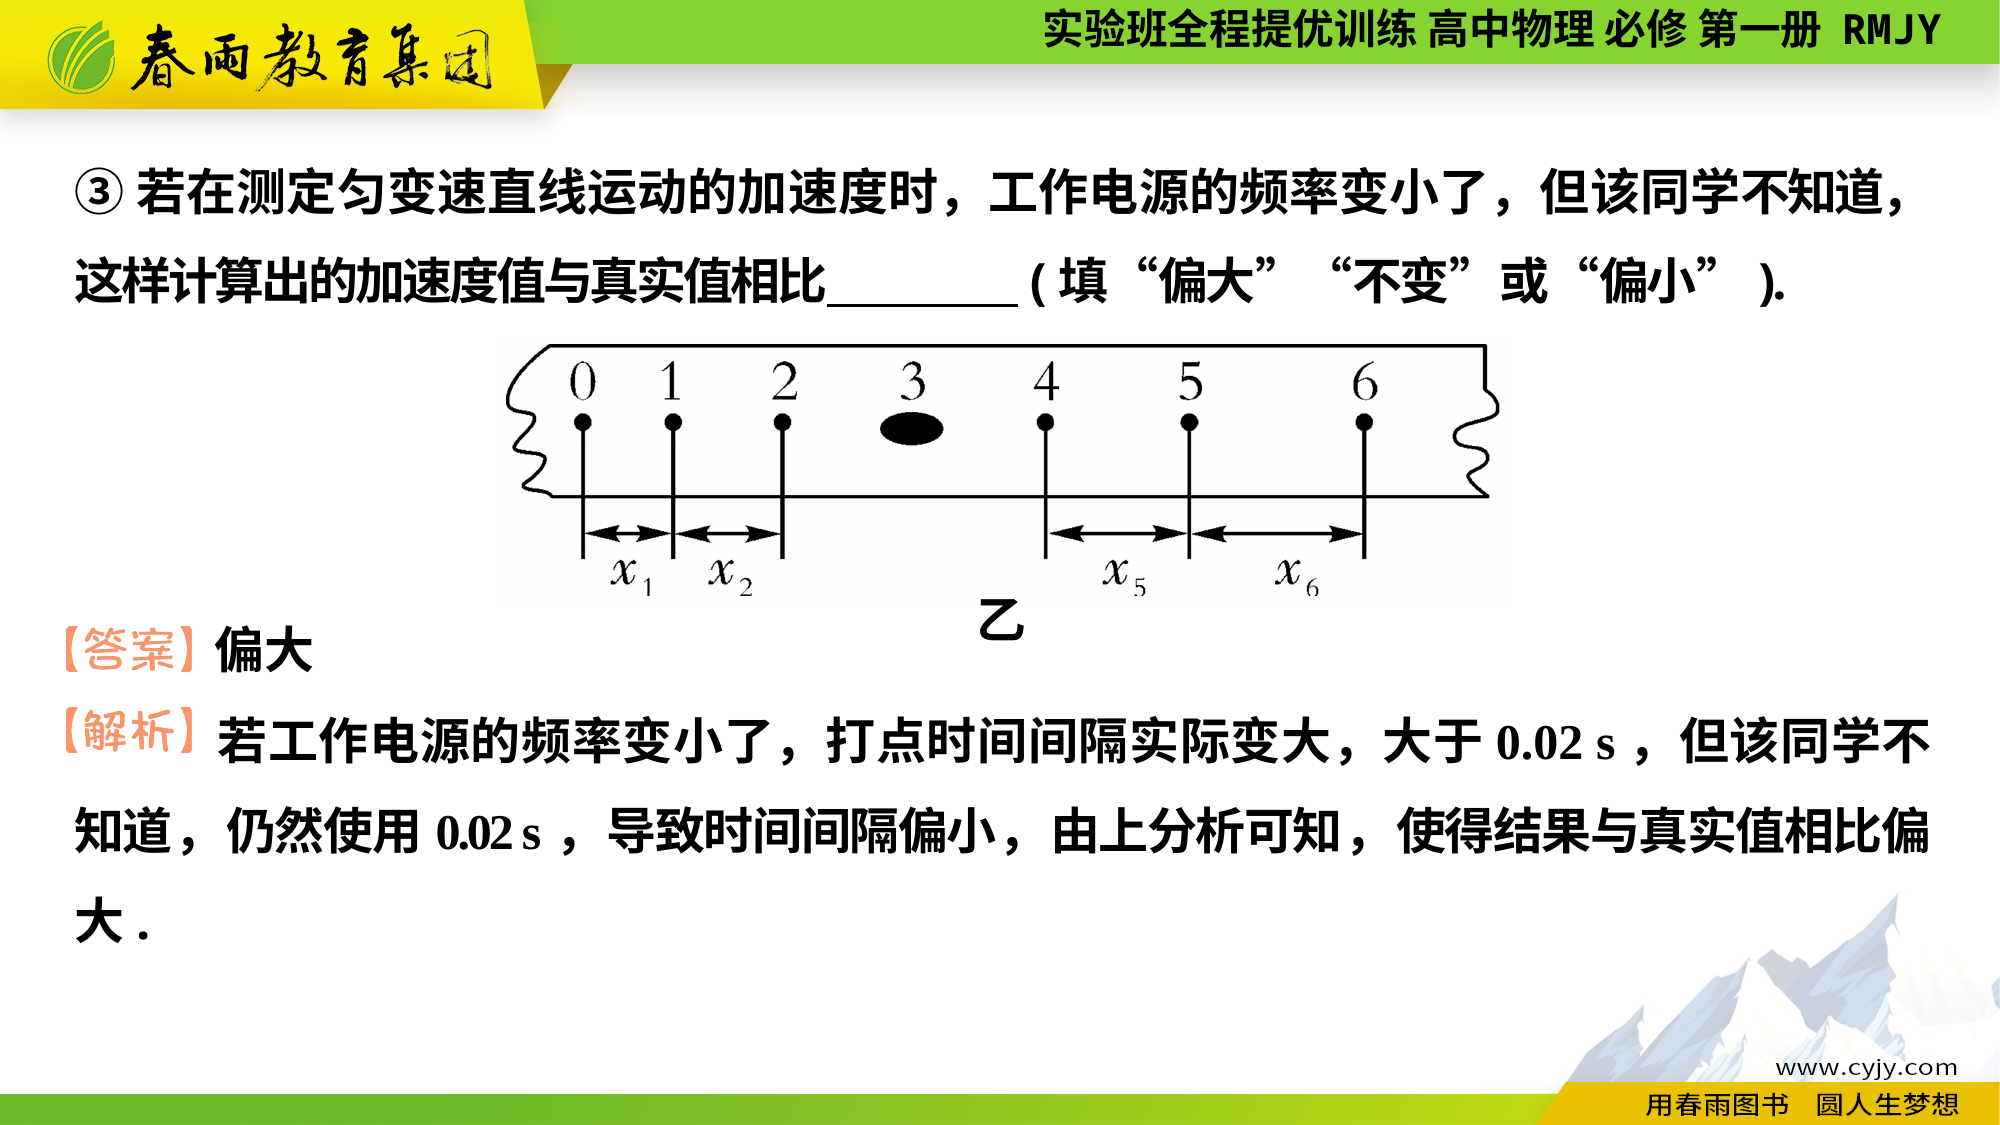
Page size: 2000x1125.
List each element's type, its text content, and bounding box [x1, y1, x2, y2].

list ③若在测定匀变速直线运动的加速度时，工作电源的频率变小了，但该同学不知道，这样计算出的加速度值与真实值相比 (填“偏大”“不变”或“偏小”). [59, 122, 1944, 308]
text_box 偏大 [199, 611, 330, 686]
text_box 若工作电源的频率变小了，打点时间间隔实际变大，大于0.02 s，但该同学不知道，仍然使用0.02 s，导致时间间隔偏小，由上分析可知，使得结果与真实值相比偏大. [59, 672, 1944, 958]
picture [0, 0, 2000, 1125]
text_box 乙 [961, 616, 1042, 656]
